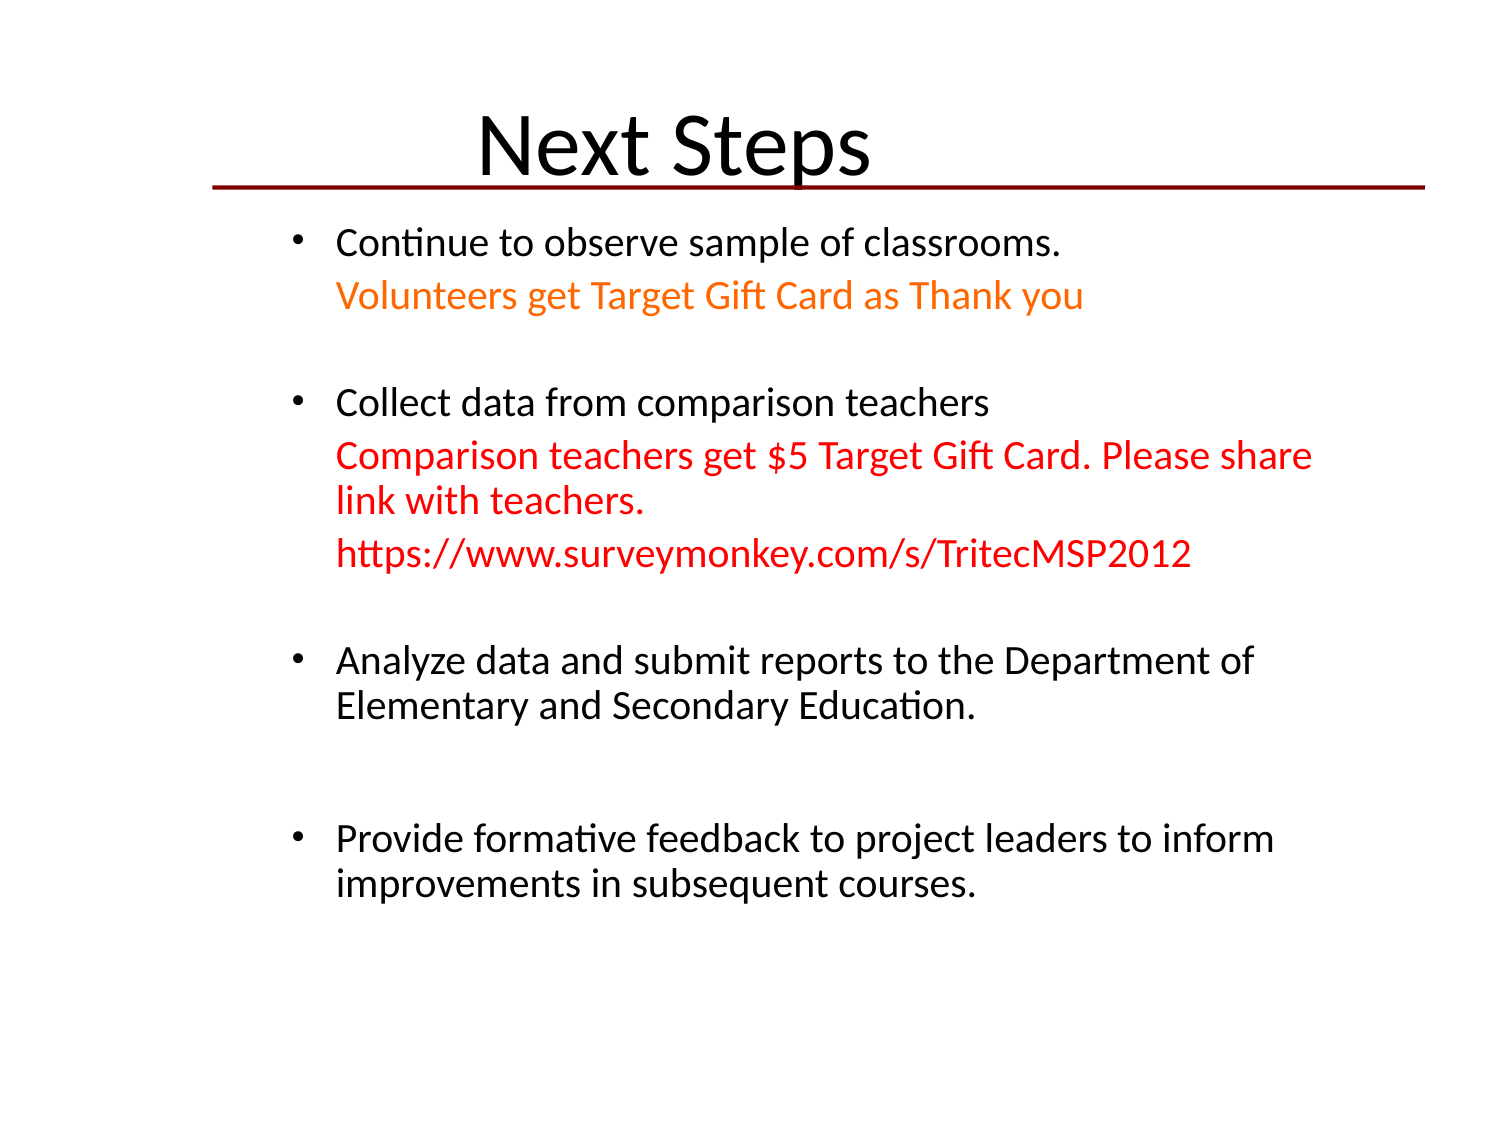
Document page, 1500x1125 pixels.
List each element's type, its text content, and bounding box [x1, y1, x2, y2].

title Next Steps [0, 45, 1350, 233]
list Continue to observe sample of classrooms. Volunteers get Target Gift Card as Thank you Collect data from comparison teachers Comparison teachers get $5 Target Gift Card. Please share link with teachers. https://www.surveymonkey.com/s/TritecMSP2012 Analyze data and submit reports to the Department of Elementary and Secondary Education. Provide formative feedback to project leaders to inform improvements in subsequent courses. [237, 212, 1392, 1075]
